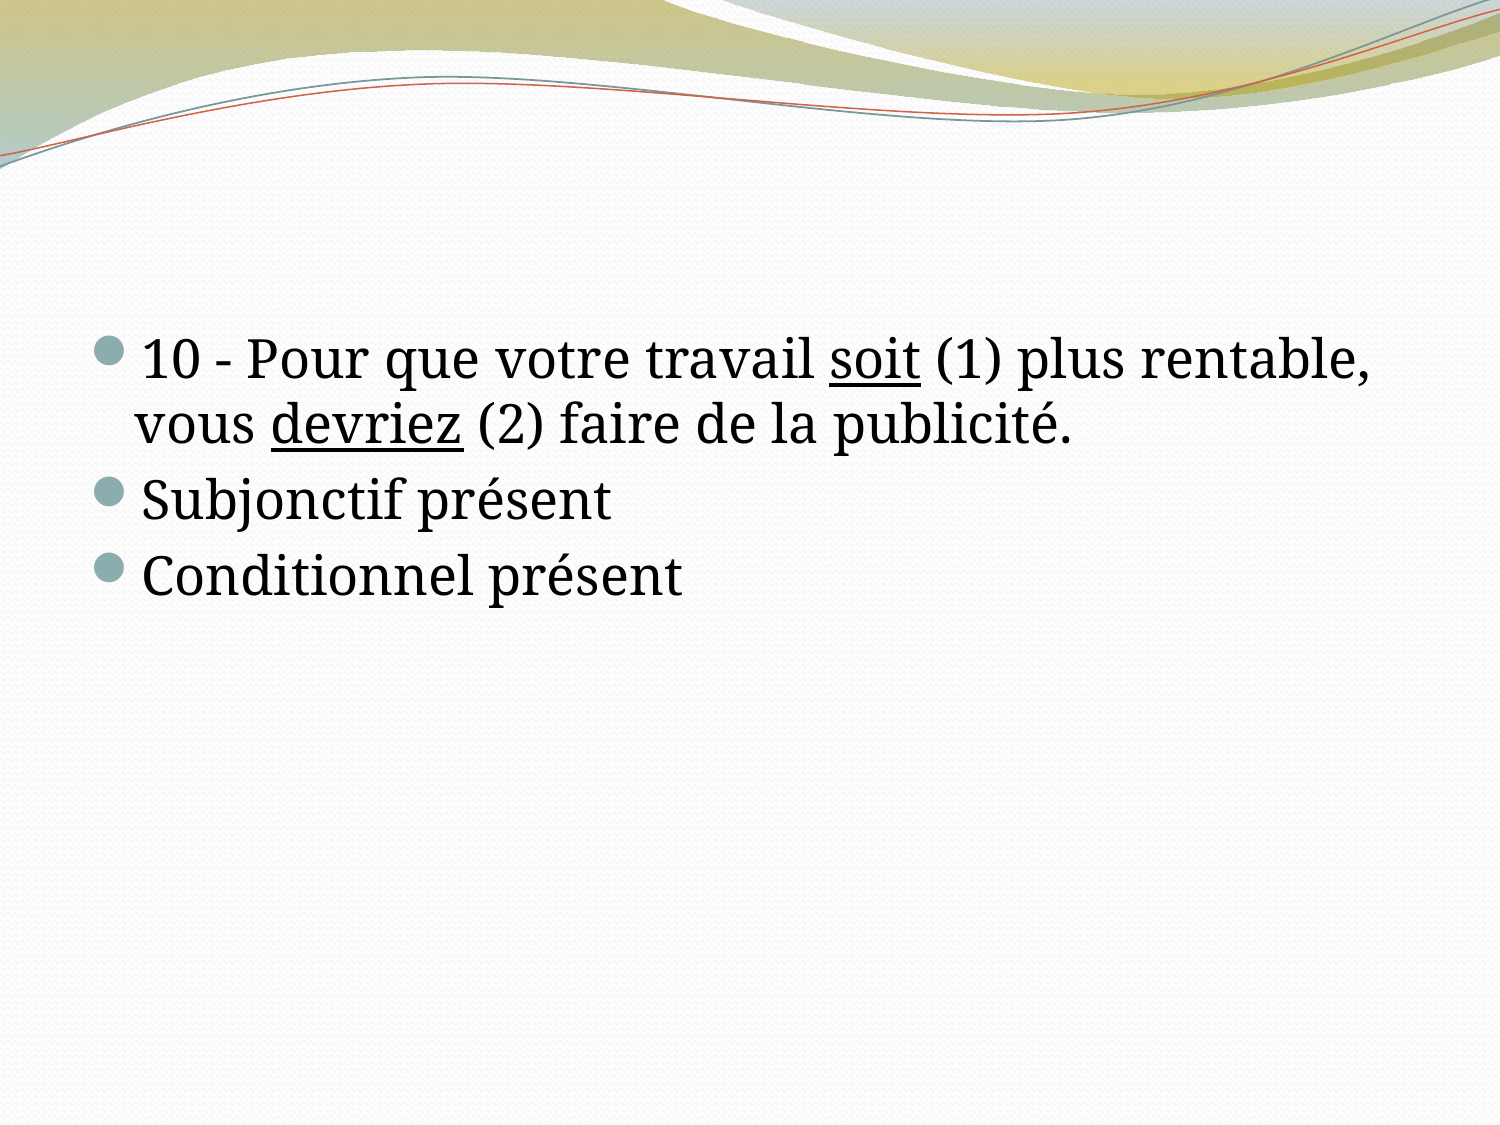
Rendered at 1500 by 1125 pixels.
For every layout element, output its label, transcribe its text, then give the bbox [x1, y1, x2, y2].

list 10 - Pour que votre travail soit (1) plus rentable, vous devriez (2) faire de la publicité. Subjonctif présent Conditionnel présent [75, 317, 1425, 1038]
